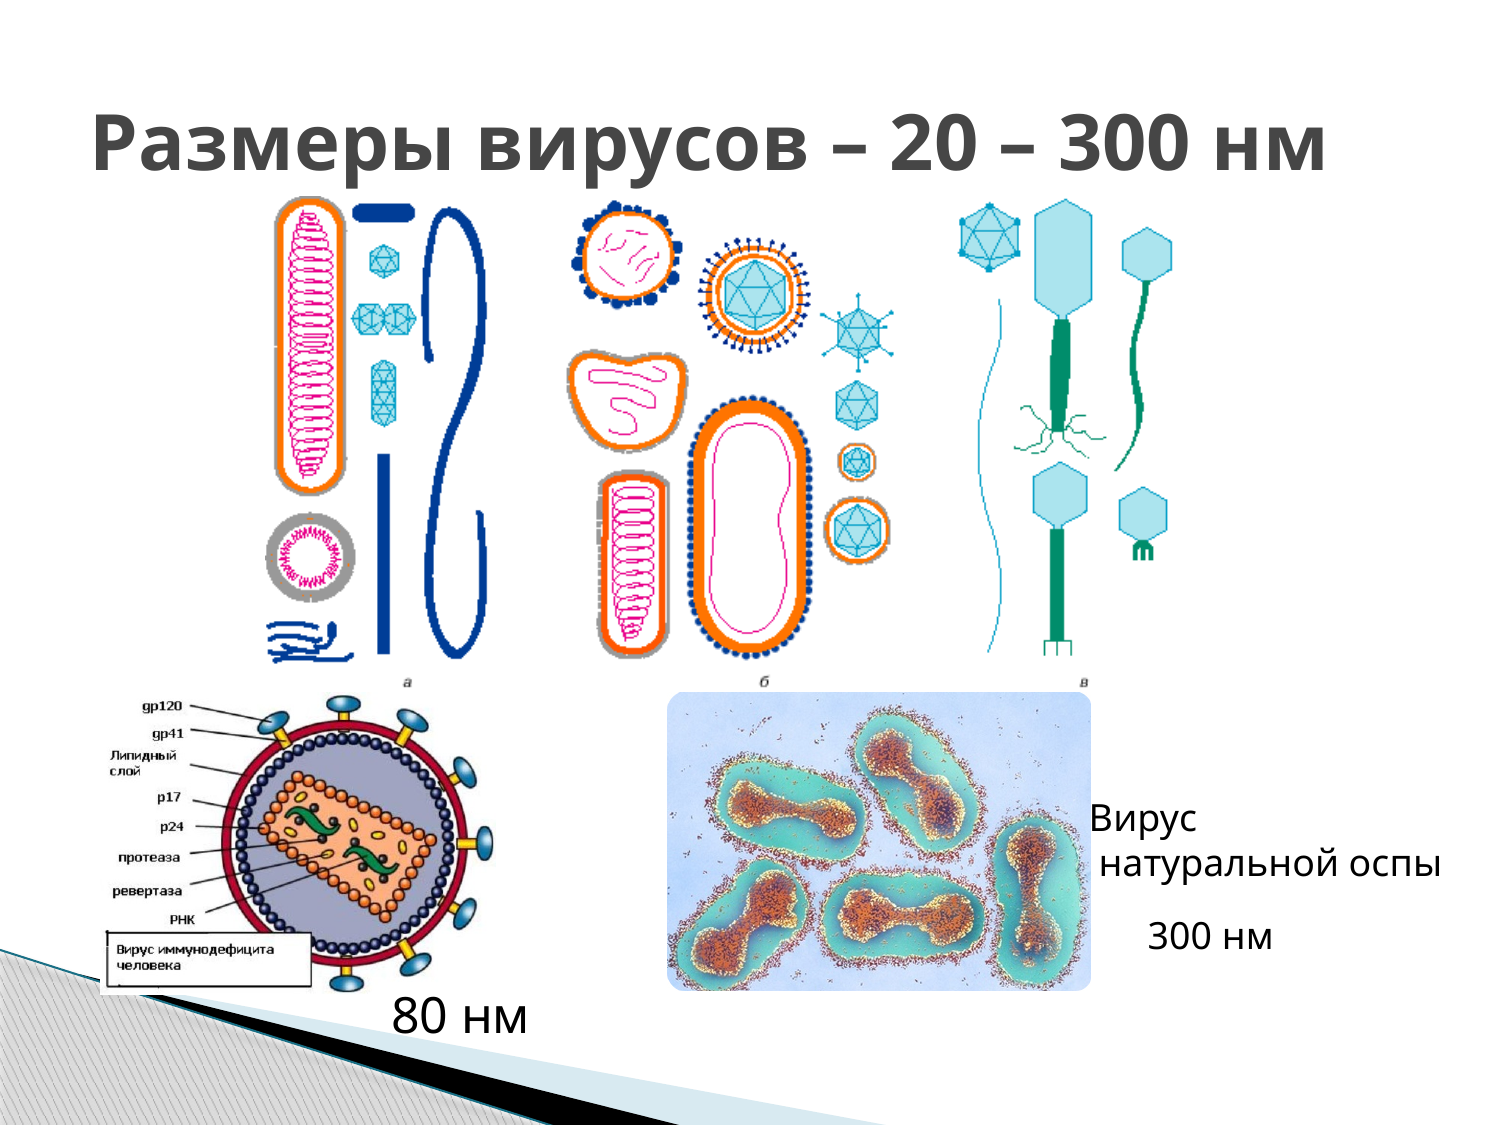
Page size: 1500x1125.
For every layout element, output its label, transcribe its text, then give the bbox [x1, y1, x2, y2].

text_box 300 нм [1132, 904, 1289, 965]
text_box 80 нм [376, 976, 545, 1051]
title Размеры вирусов – 20 – 300 нм [75, 45, 1425, 233]
text_box Вирус натуральной оспы [1097, 786, 1458, 892]
picture [99, 196, 1177, 996]
